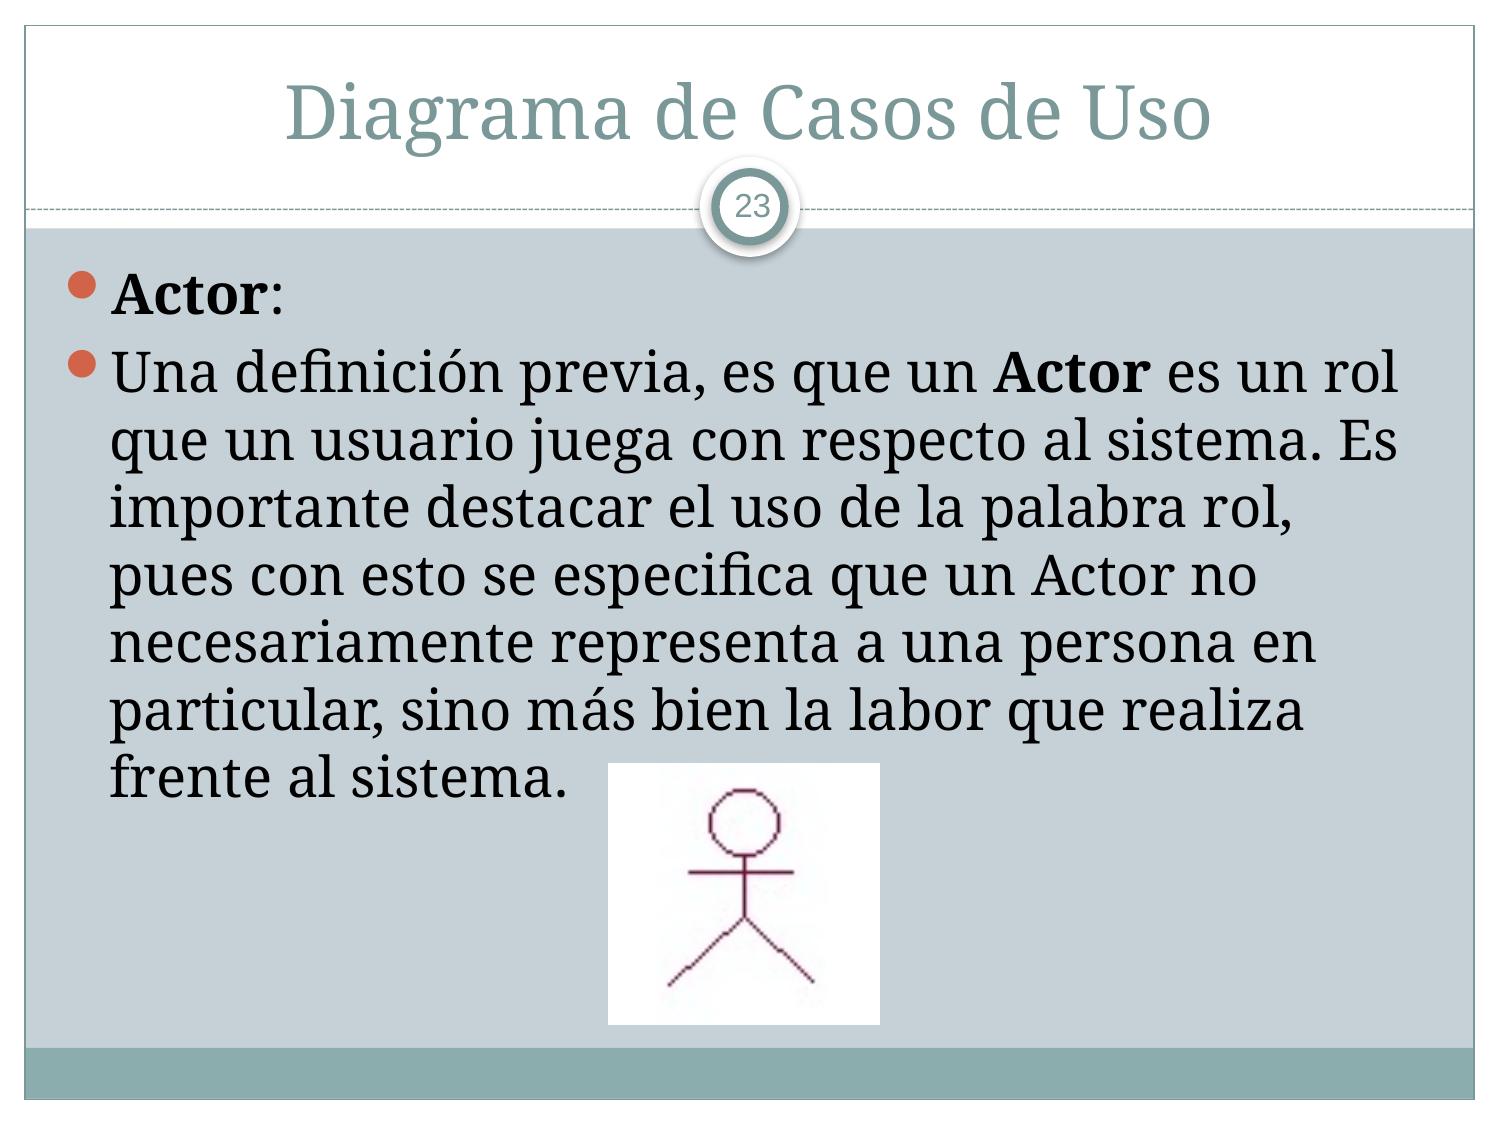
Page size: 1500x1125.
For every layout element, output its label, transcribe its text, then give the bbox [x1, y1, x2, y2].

picture [608, 762, 881, 1025]
slide_number 23 [715, 168, 791, 241]
list Actor: Una definición previa, es que un Actor es un rol que un usuario juega con respecto al sistema. Es importante destacar el uso de la palabra rol, pues con esto se especifica que un Actor no necesariamente representa a una persona en particular, sino más bien la labor que realiza frente al sistema. [49, 250, 1445, 1001]
title Diagrama de Casos de Uso [49, 37, 1450, 162]
